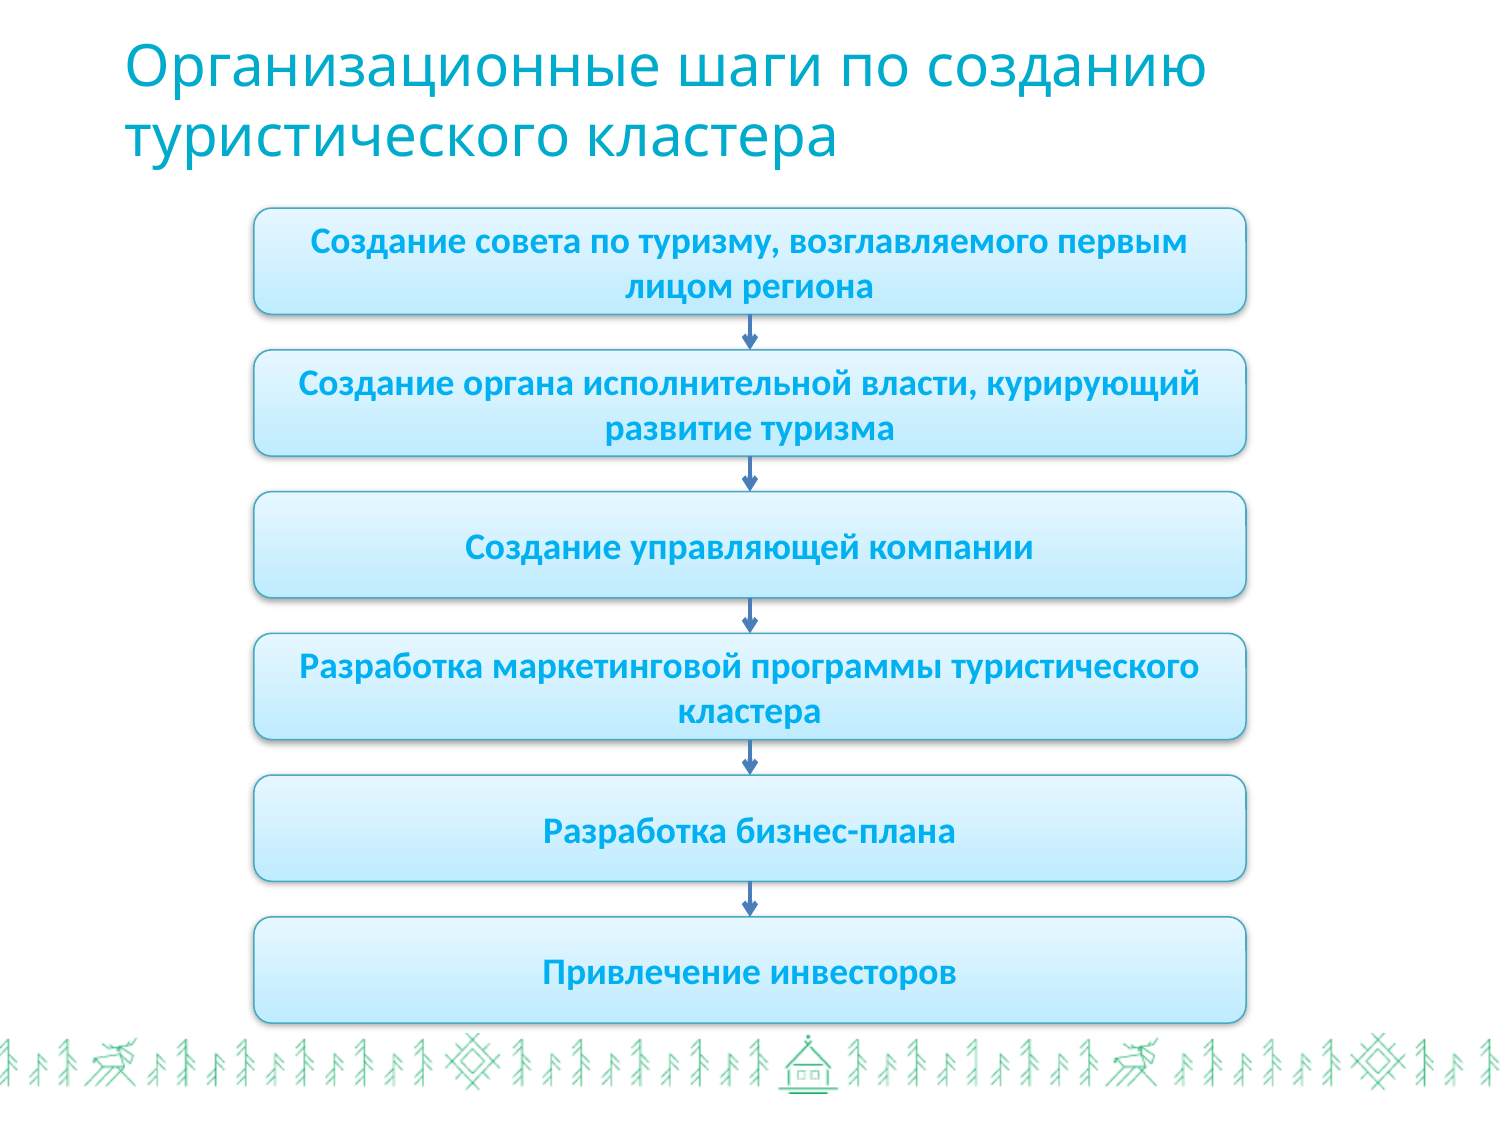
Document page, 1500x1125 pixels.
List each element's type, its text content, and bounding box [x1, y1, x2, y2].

text_box Организационные шаги по созданию туристического кластера [109, 20, 1424, 176]
text_box Создание совета по туризму, возглавляемого первым лицом региона [253, 207, 1247, 316]
text_box Создание органа исполнительной власти, курирующий развитие туризма [253, 349, 1247, 457]
text_box Привлечение инвесторов [253, 916, 1247, 1024]
text_box Разработка бизнес-плана [253, 774, 1247, 883]
text_box Создание управляющей компании [253, 490, 1247, 599]
picture [0, 1032, 1500, 1095]
text_box Разработка маркетинговой программы туристического кластера [253, 632, 1247, 741]
